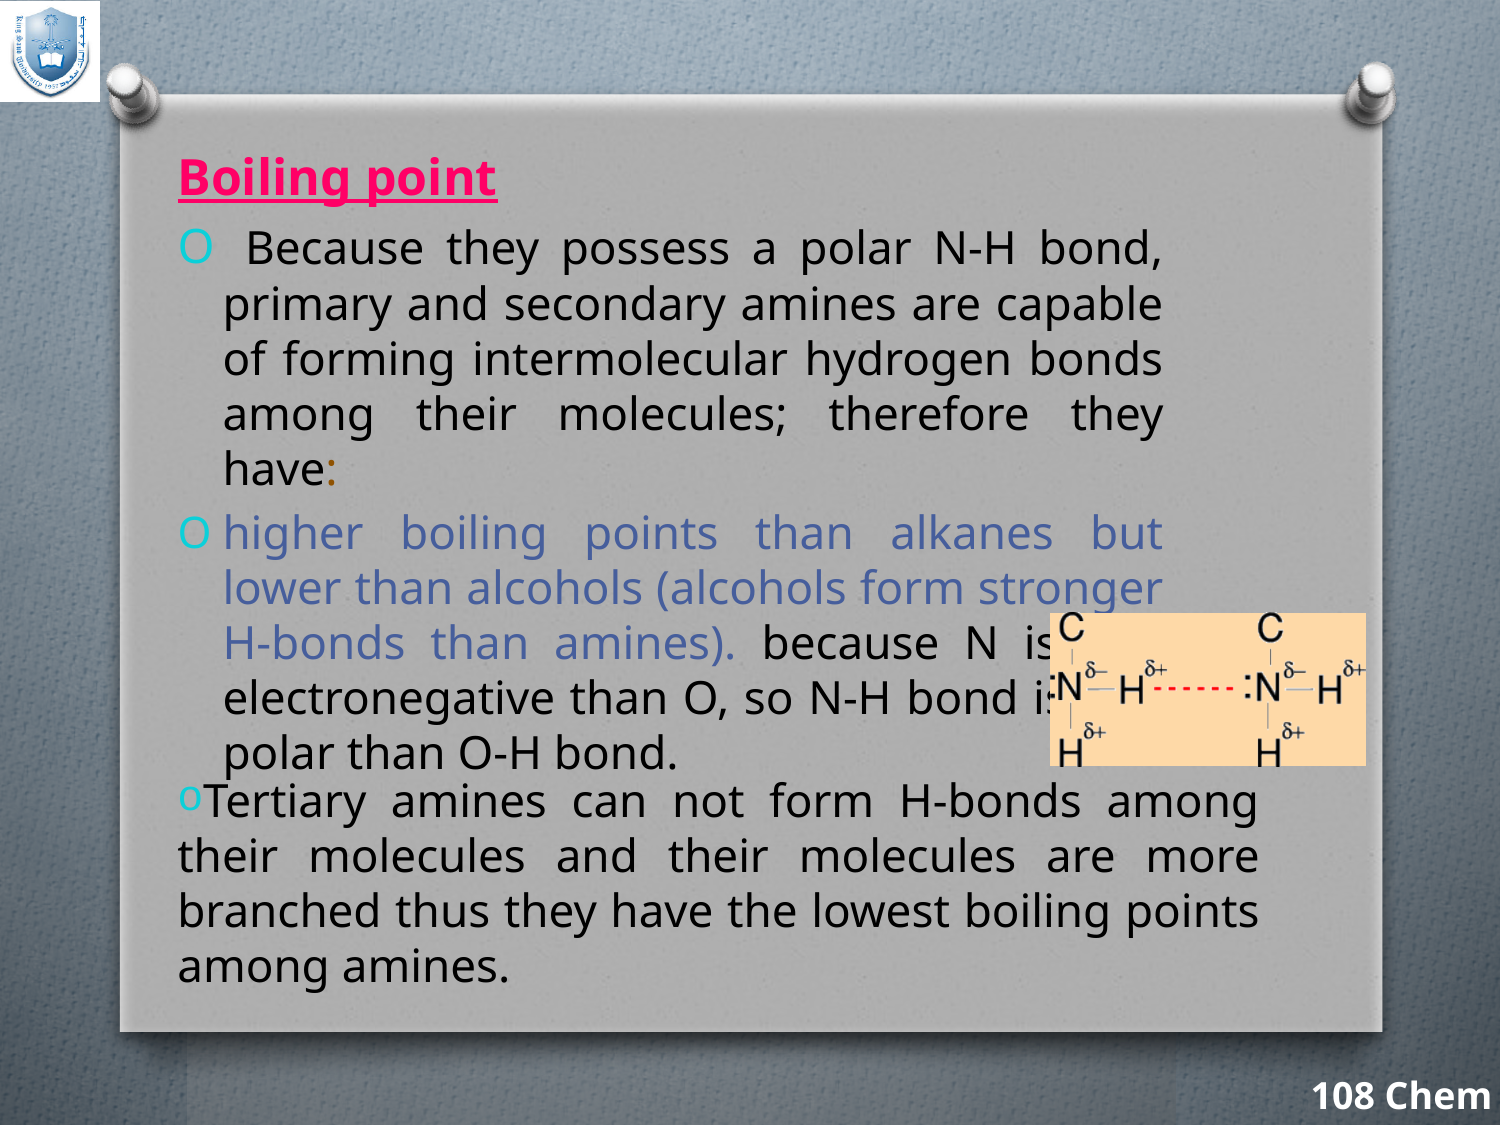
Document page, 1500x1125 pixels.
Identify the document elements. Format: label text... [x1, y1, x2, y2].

picture [1049, 612, 1366, 767]
picture [1317, 35, 1439, 156]
picture [0, 1, 198, 153]
list Boiling point Because they possess a polar N-H bond, primary and secondary amines are capable of forming intermolecular hydrogen bonds among their molecules; therefore they have: higher boiling points than alkanes but lower than alcohols (alcohols form stronger H-bonds than amines). because N is less electronegative than O, so N-H bond is less polar than O-H bond. [162, 137, 1179, 699]
text_box 108 Chem [1295, 1064, 1500, 1125]
text_box Tertiary amines can not form H-bonds among their molecules and their molecules are more branched thus they have the lowest boiling points among amines. [162, 699, 1275, 999]
